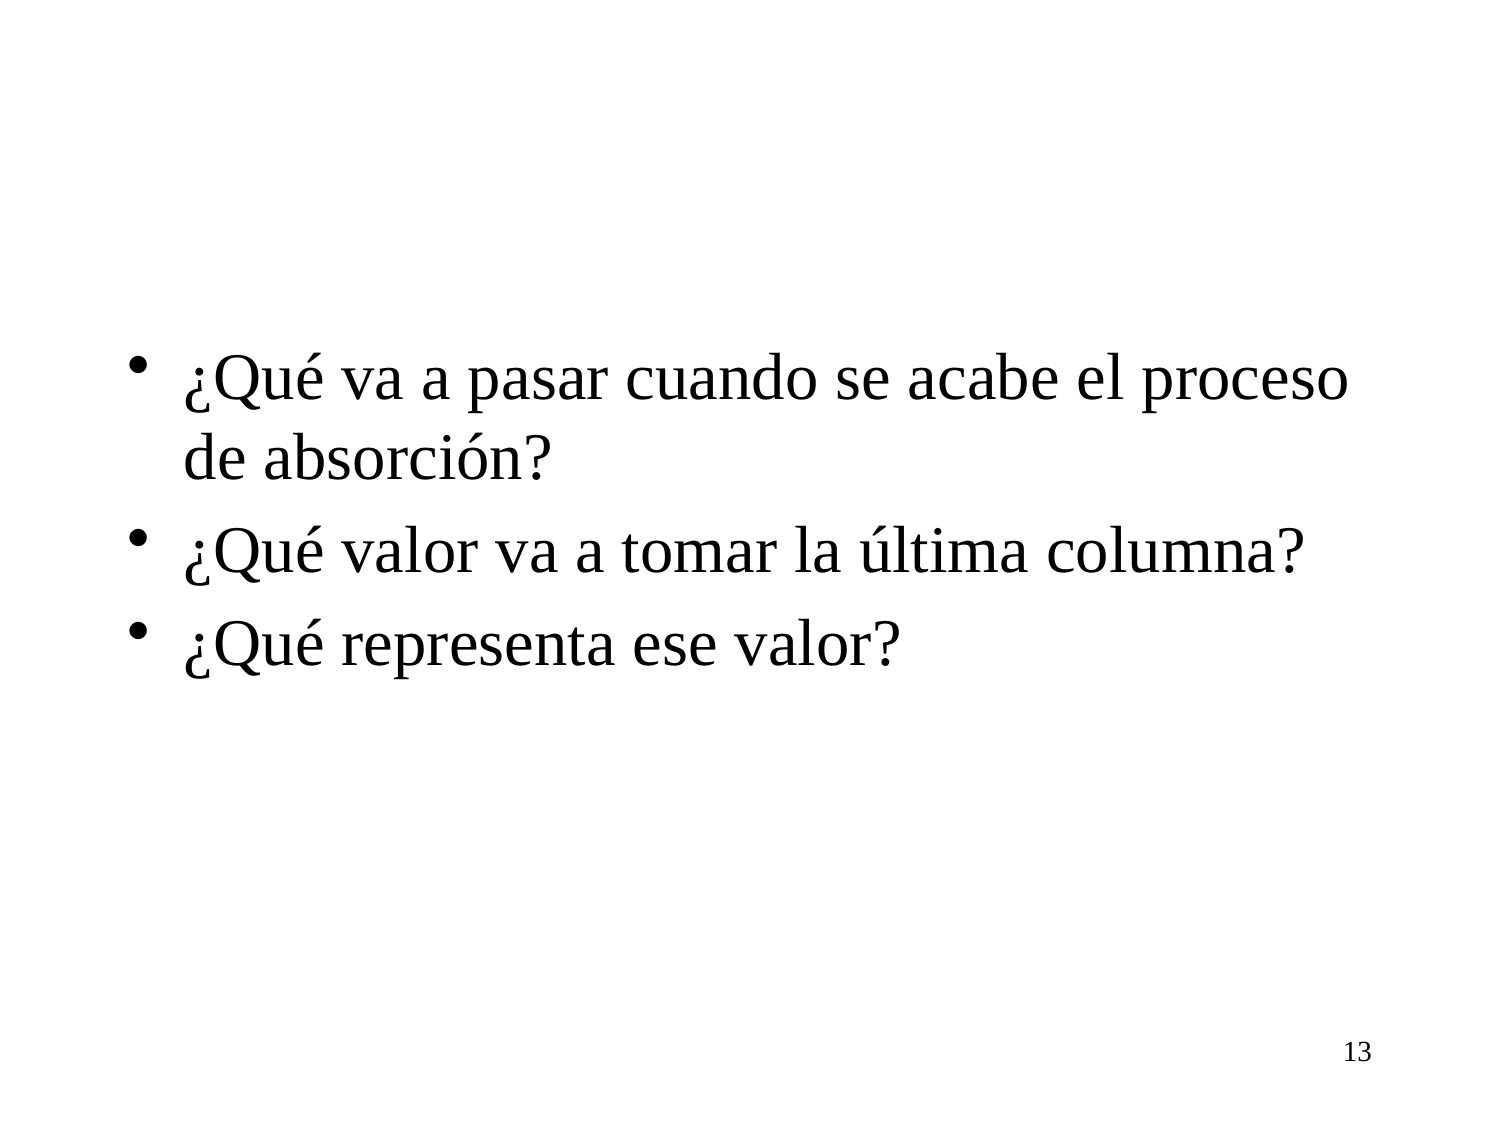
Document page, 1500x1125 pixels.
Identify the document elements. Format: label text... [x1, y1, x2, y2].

slide_number 13 [1074, 1024, 1388, 1101]
list ¿Qué va a pasar cuando se acabe el proceso de absorción? ¿Qué valor va a tomar la última columna? ¿Qué representa ese valor? [112, 324, 1388, 1001]
